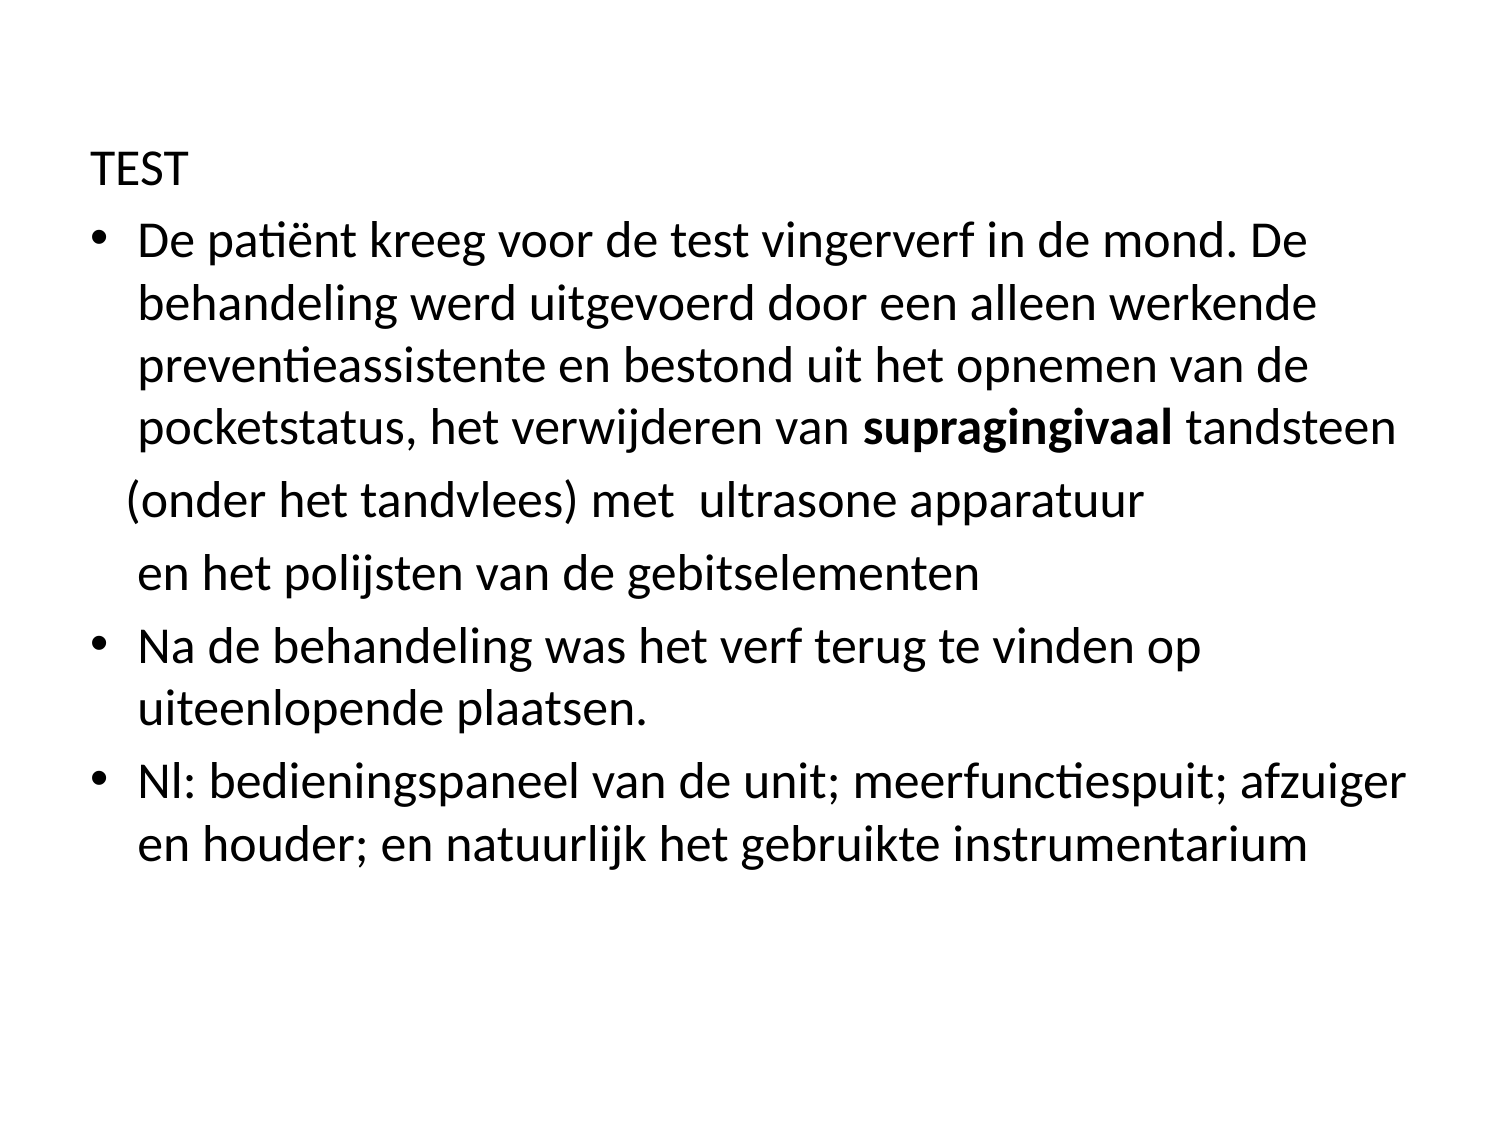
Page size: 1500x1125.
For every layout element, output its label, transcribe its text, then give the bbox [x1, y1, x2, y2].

list TEST De patiënt kreeg voor de test vingerverf in de mond. De behandeling werd uitgevoerd door een alleen werkende preventieassistente en bestond uit het opnemen van de pocketstatus, het verwijderen van supragingivaal tandsteen (onder het tandvlees) met ultrasone apparatuur en het polijsten van de gebitselementen Na de behandeling was het verf terug te vinden op uiteenlopende plaatsen. Nl: bedieningspaneel van de unit; meerfunctiespuit; afzuiger en houder; en natuurlijk het gebruikte instrumentarium [75, 125, 1425, 1005]
